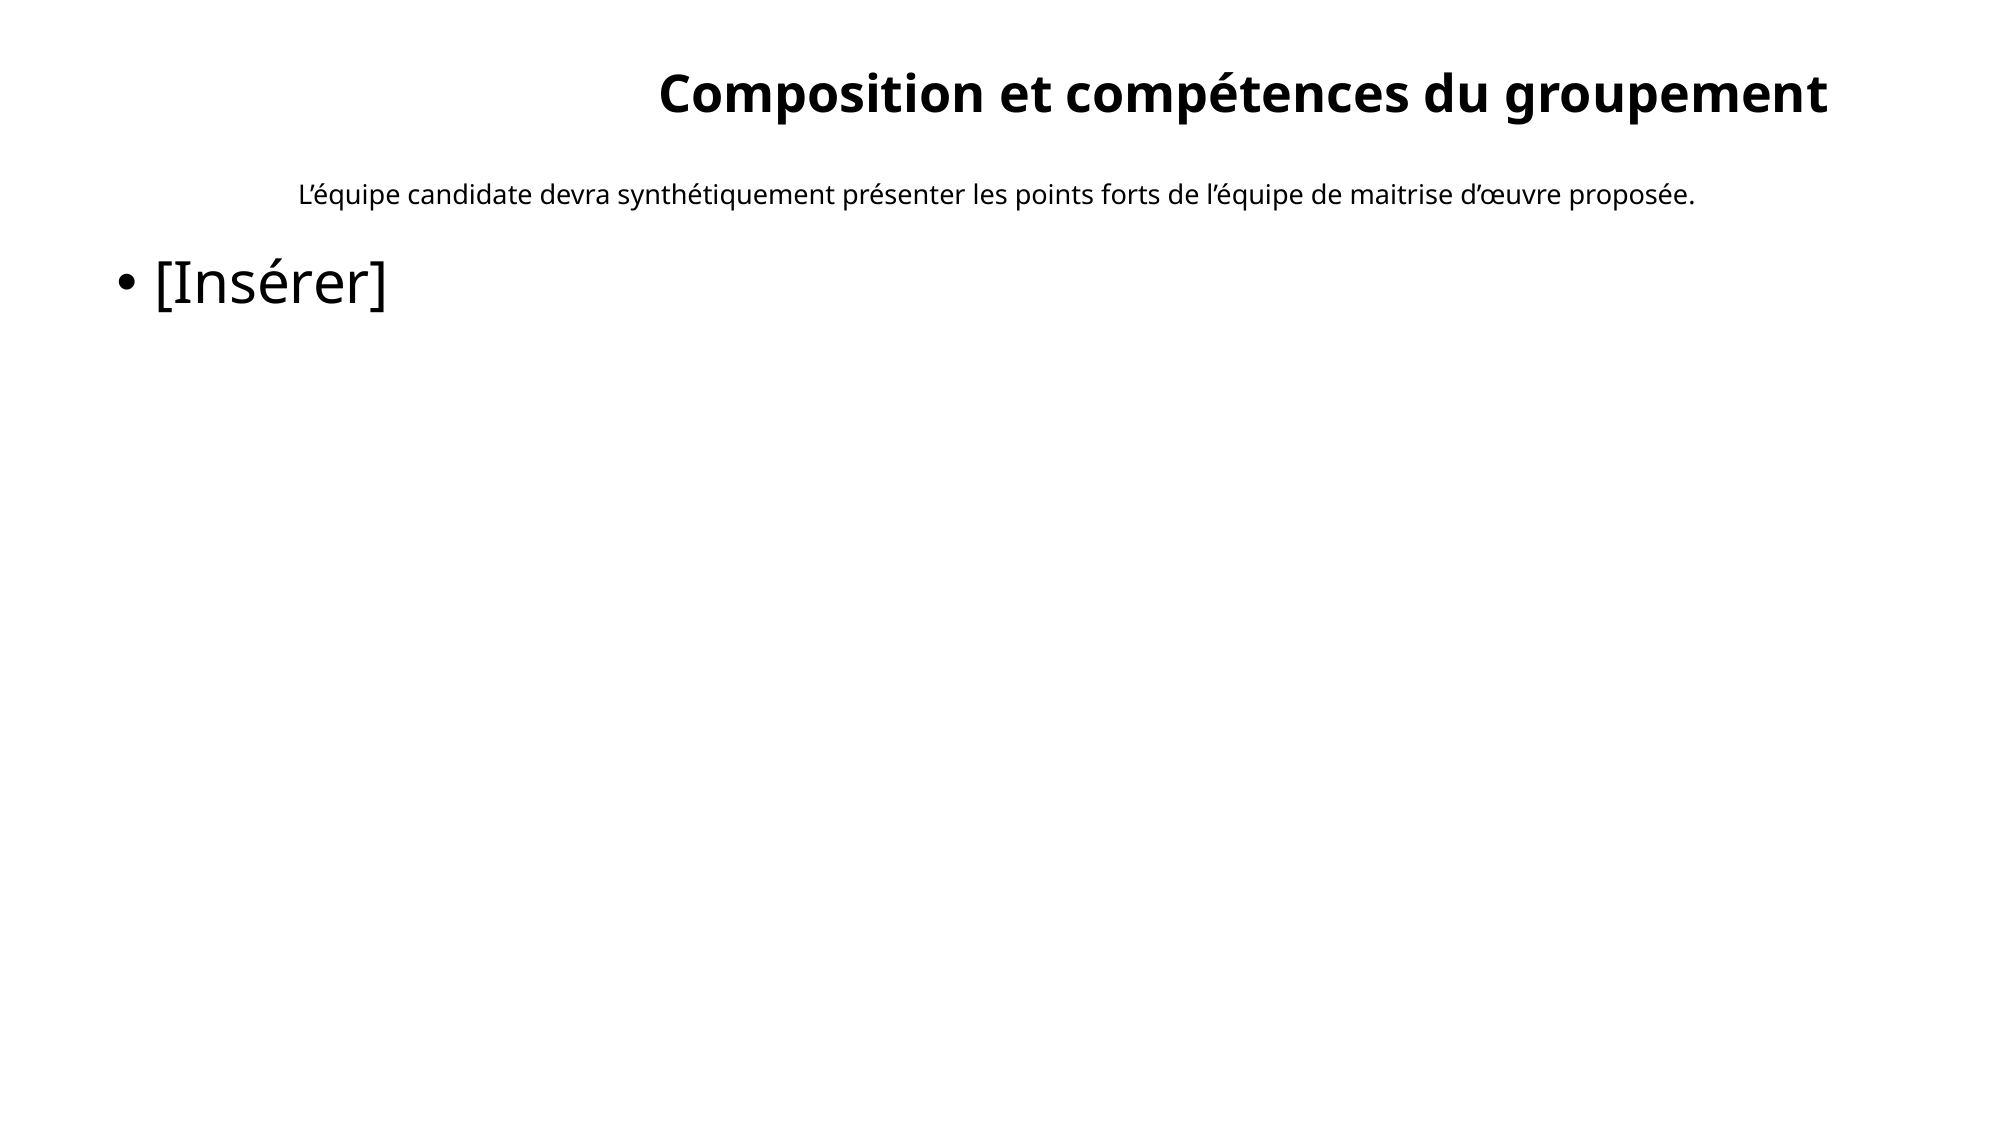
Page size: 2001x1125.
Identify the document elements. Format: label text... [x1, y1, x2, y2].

list [Insérer] [101, 245, 1827, 972]
text_box L’équipe candidate devra synthétiquement présenter les points forts de l’équipe de maitrise d’œuvre proposée. [166, 170, 1834, 392]
title Composition et compétences du groupement [638, 60, 1845, 171]
